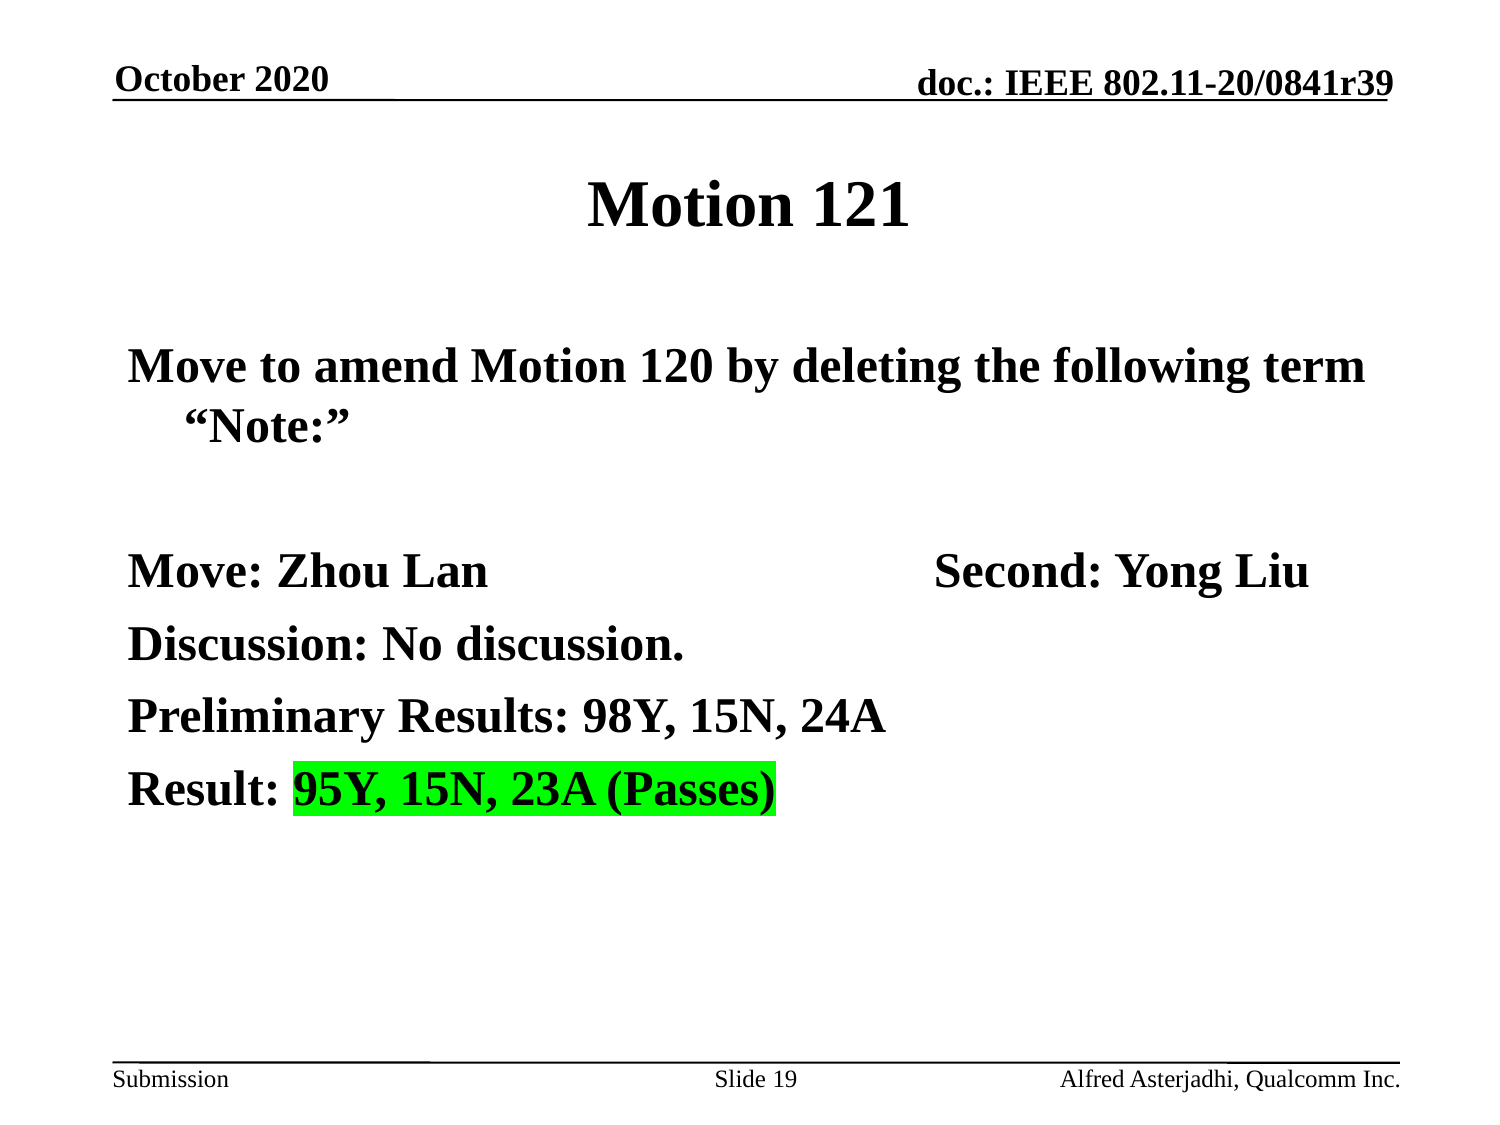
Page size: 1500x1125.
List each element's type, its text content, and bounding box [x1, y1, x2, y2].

list Move to amend Motion 120 by deleting the following term “Note:” Move: Zhou Lan Second: Yong Liu Discussion: No discussion. Preliminary Results: 98Y, 15N, 24A Result: 95Y, 15N, 23A (Passes) [112, 324, 1388, 1000]
footer Alfred Asterjadhi, Qualcomm Inc. [878, 1061, 1402, 1093]
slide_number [114, 54, 423, 100]
title Motion 121 [112, 112, 1388, 288]
slide_number Slide 19 [712, 1061, 800, 1123]
